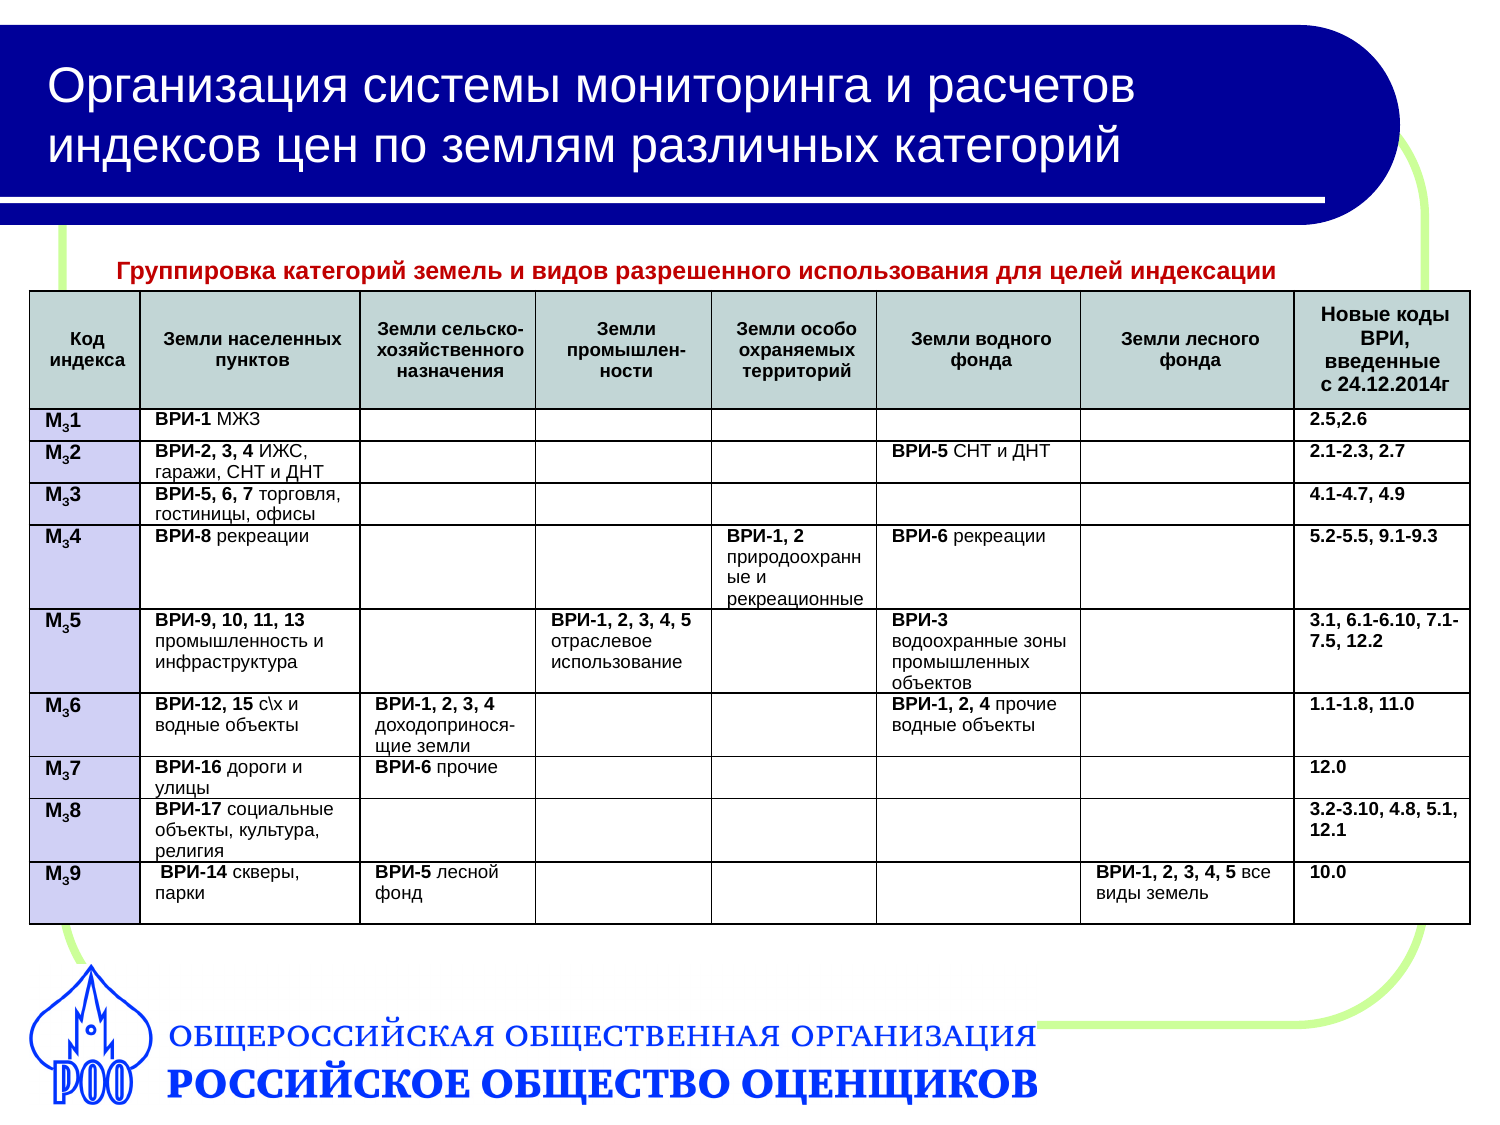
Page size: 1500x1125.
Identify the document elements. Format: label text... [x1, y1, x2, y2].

table_cell [536, 799, 711, 861]
table_cell ВРИ-17 социальные объекты, культура, религия [141, 799, 359, 861]
table_cell [1081, 410, 1293, 440]
table_cell ВРИ-5 СНТ и ДНТ [877, 442, 1080, 482]
table_cell [1081, 610, 1293, 692]
table_cell [1081, 526, 1293, 608]
table_cell [877, 757, 1080, 798]
table_header Код индекса [30, 292, 139, 408]
table_cell [712, 484, 876, 524]
table_cell [712, 442, 876, 482]
table_cell 3.1, 6.1-6.10, 7.1-7.5, 12.2 [1295, 610, 1469, 692]
table_cell ВРИ-3 водоохранные зоны промышленных объектов [877, 610, 1080, 692]
table_cell ВРИ-1, 2, 3, 4 доходопринося-щие земли [361, 694, 535, 756]
table_cell [877, 484, 1080, 524]
table_cell [536, 410, 711, 440]
table_cell МЗ4 [30, 526, 139, 608]
table_cell ВРИ-1, 2 природоохранные и рекреационные [712, 526, 876, 608]
table_cell [536, 442, 711, 482]
table_cell ВРИ-14 скверы, парки [141, 863, 359, 923]
table_cell [536, 484, 711, 524]
table_cell 2.1-2.3, 2.7 [1295, 442, 1469, 482]
table_cell [536, 863, 711, 923]
table_cell ВРИ-1, 2, 3, 4, 5 все виды земель [1081, 863, 1293, 923]
table_cell [361, 799, 535, 861]
table_cell МЗ3 [30, 484, 139, 524]
table_cell 1.1-1.8, 11.0 [1295, 694, 1469, 756]
table_cell [1081, 442, 1293, 482]
table_cell ВРИ-1 МЖЗ [141, 410, 359, 440]
table_cell [361, 442, 535, 482]
table_cell [712, 694, 876, 756]
picture [29, 964, 1037, 1105]
table_header Земли водного фонда [877, 292, 1080, 408]
table_cell [1081, 694, 1293, 756]
table_cell ВРИ-6 рекреации [877, 526, 1080, 608]
table_cell МЗ1 [30, 410, 139, 440]
table_cell [361, 610, 535, 692]
table_header Земли сельско-хозяйственного назначения [361, 292, 535, 408]
table_cell МЗ6 [30, 694, 139, 756]
table_cell [877, 410, 1080, 440]
table_cell [361, 410, 535, 440]
title Организация системы мониторинга и расчетов индексов цен по землям различных категорий [32, 37, 1347, 188]
table_cell ВРИ-6 прочие [361, 757, 535, 798]
table_cell [361, 526, 535, 608]
table_cell [1081, 757, 1293, 798]
table_cell [536, 757, 711, 798]
table_cell МЗ7 [30, 757, 139, 798]
table_cell [712, 863, 876, 923]
table_cell [712, 410, 876, 440]
table_cell 2.5,2.6 [1295, 410, 1469, 440]
table_cell ВРИ-8 рекреации [141, 526, 359, 608]
table_cell ВРИ-5, 6, 7 торговля, гостиницы, офисы [141, 484, 359, 524]
table_cell [536, 694, 711, 756]
table_cell 12.0 [1295, 757, 1469, 798]
table_cell ВРИ-2, 3, 4 ИЖС, гаражи, СНТ и ДНТ [141, 442, 359, 482]
table_cell ВРИ-9, 10, 11, 13 промышленность и инфраструктура [141, 610, 359, 692]
table_cell [536, 526, 711, 608]
table_cell [712, 757, 876, 798]
table_header Новые коды ВРИ, введенные с 24.12.2014г [1295, 292, 1469, 408]
table_cell МЗ8 [30, 799, 139, 861]
table_cell ВРИ-12, 15 с\х и водные объекты [141, 694, 359, 756]
table_cell [712, 799, 876, 861]
table_cell МЗ2 [30, 442, 139, 482]
table_cell ВРИ-5 лесной фонд [361, 863, 535, 923]
table_header Земли промышлен-ности [536, 292, 711, 408]
table_cell 10.0 [1295, 863, 1469, 923]
table_cell ВРИ-1, 2, 4 прочие водные объекты [877, 694, 1080, 756]
table_cell 3.2-3.10, 4.8, 5.1, 12.1 [1295, 799, 1469, 861]
table_header Земли населенных пунктов [141, 292, 359, 408]
table_cell [361, 484, 535, 524]
table_cell [877, 863, 1080, 923]
table_header Земли лесного фонда [1081, 292, 1293, 408]
text_box Группировка категорий земель и видов разрешенного использования для целей индексации [101, 246, 1378, 292]
table_cell МЗ9 [30, 863, 139, 923]
table_cell 5.2-5.5, 9.1-9.3 [1295, 526, 1469, 608]
table_cell [1081, 799, 1293, 861]
table_cell [712, 610, 876, 692]
table_cell 4.1-4.7, 4.9 [1295, 484, 1469, 524]
table_cell [877, 799, 1080, 861]
table_cell ВРИ-16 дороги и улицы [141, 757, 359, 798]
table_header Земли особо охраняемых территорий [712, 292, 876, 408]
table_cell МЗ5 [30, 610, 139, 692]
table_cell [1081, 484, 1293, 524]
table_cell ВРИ-1, 2, 3, 4, 5 отраслевое использование [536, 610, 711, 692]
